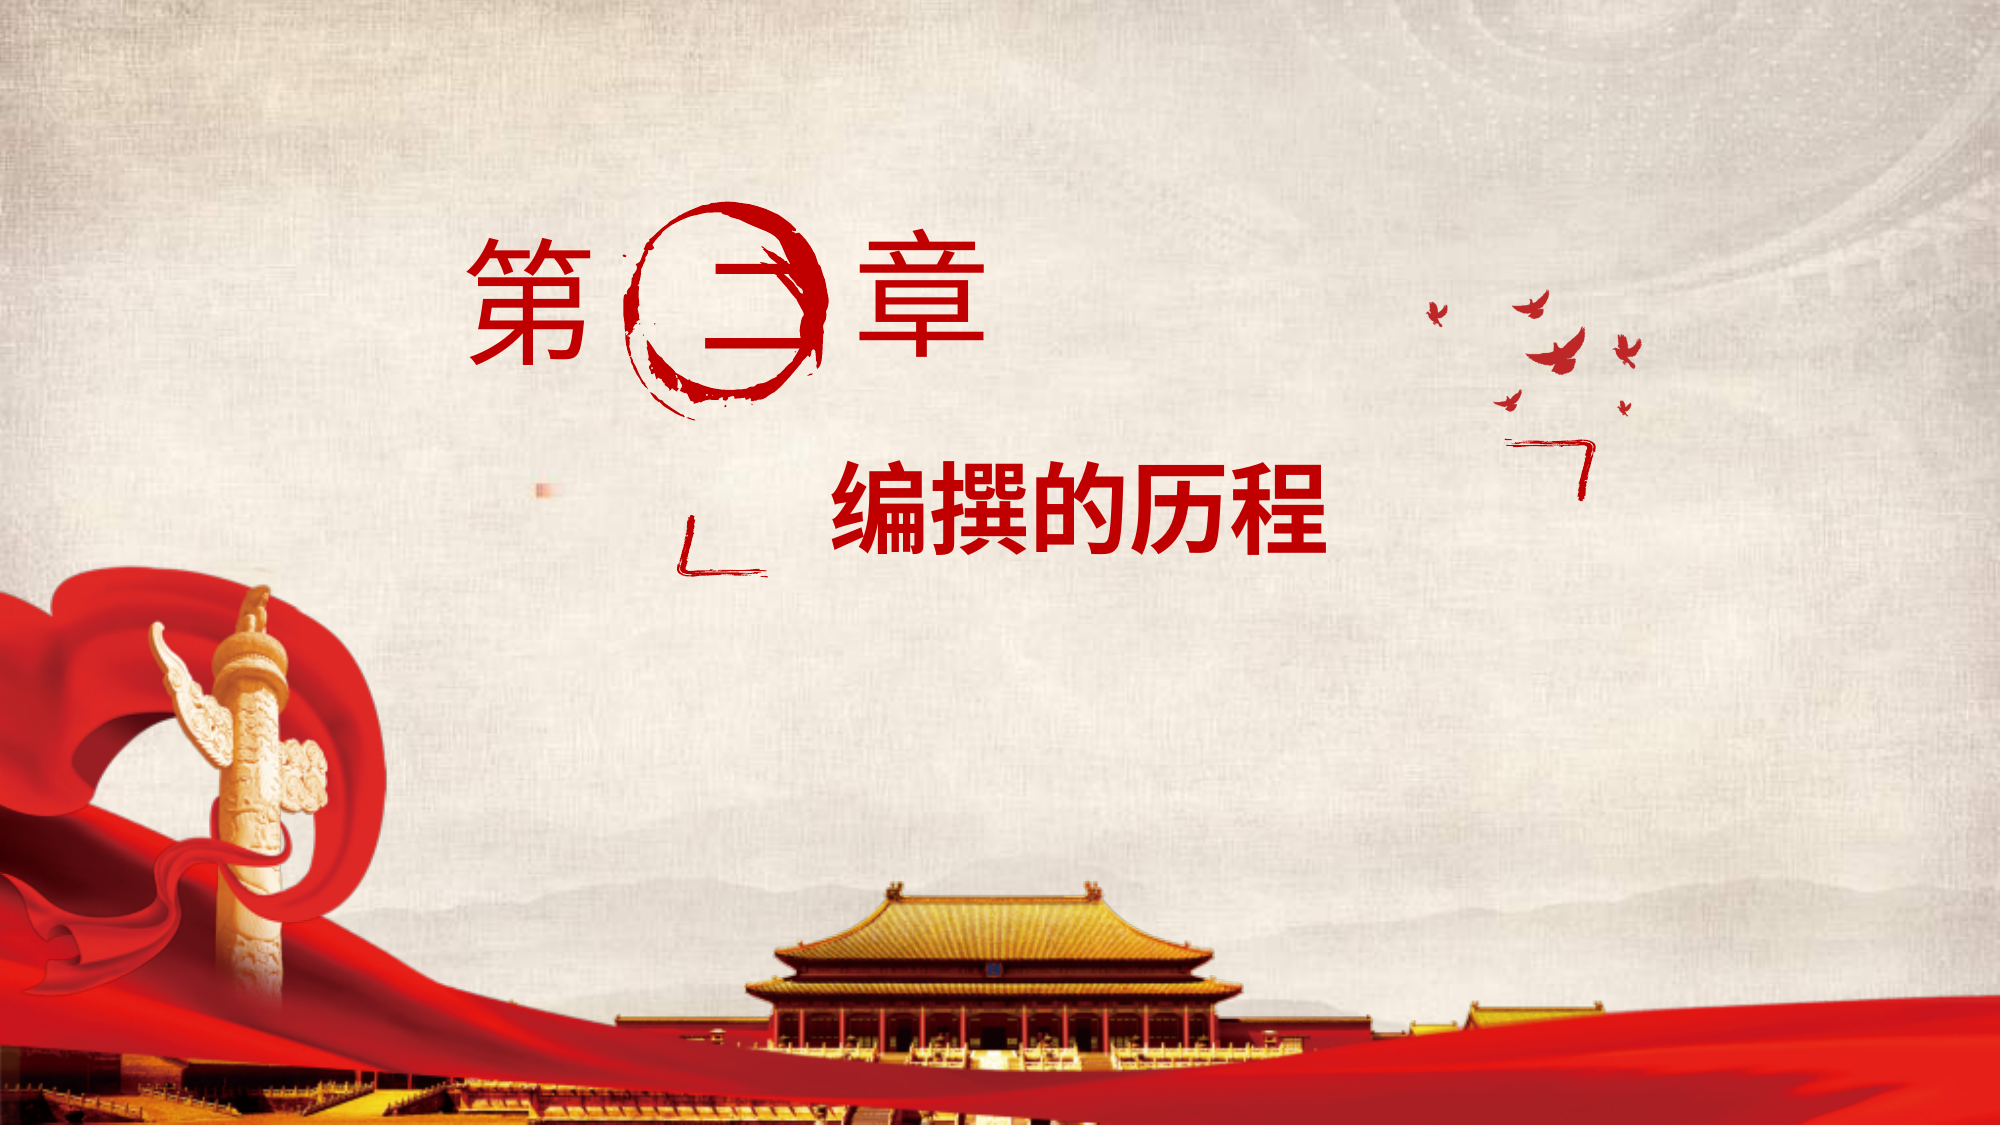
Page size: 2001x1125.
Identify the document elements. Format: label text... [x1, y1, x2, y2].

text_box 章 [838, 201, 1021, 399]
text_box 第 [445, 209, 622, 391]
text_box [677, 515, 767, 577]
picture [0, 0, 2000, 1125]
text_box [1577, 460, 1592, 502]
text_box 编撰的历程 [814, 438, 1478, 552]
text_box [622, 201, 829, 421]
